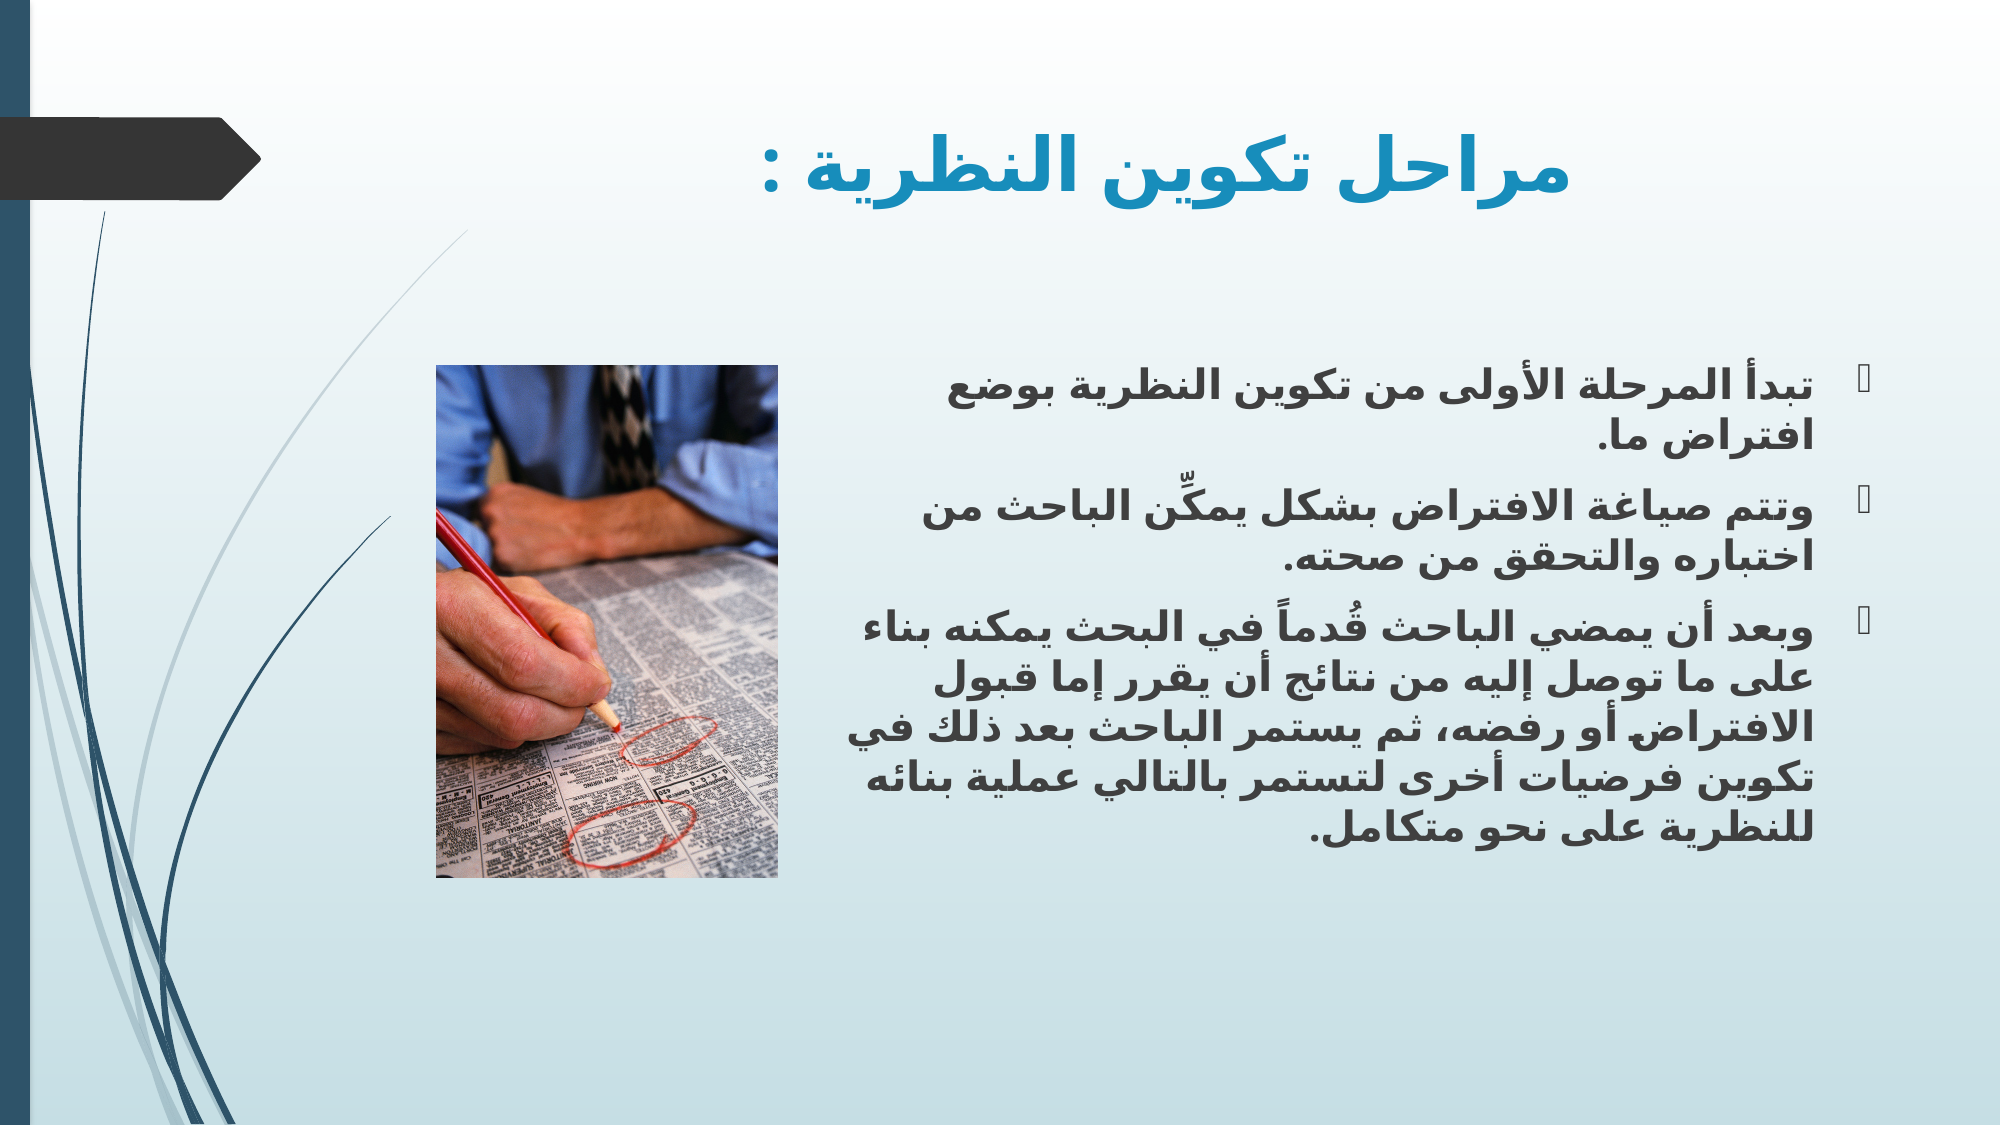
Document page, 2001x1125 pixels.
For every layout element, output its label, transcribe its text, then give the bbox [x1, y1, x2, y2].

list تبدأ المرحلة الأولى من تكوين النظرية بوضع افتراض ما. وتتم صياغة الافتراض بشكل يمكِّن الباحث من اختباره والتحقق من صحته. وبعد أن يمضي الباحث قُدماً في البحث يمكنه بناء على ما توصل إليه من نتائج أن يقرر إما قبول الافتراض أو رفضه، ثم يستمر الباحث بعد ذلك في تكوين فرضيات أخرى لتستمر بالتالي عملية بنائه للنظرية على نحو متكامل. [820, 350, 1888, 970]
picture [435, 365, 778, 878]
title مراحل تكوين النظرية : [436, 109, 1898, 320]
